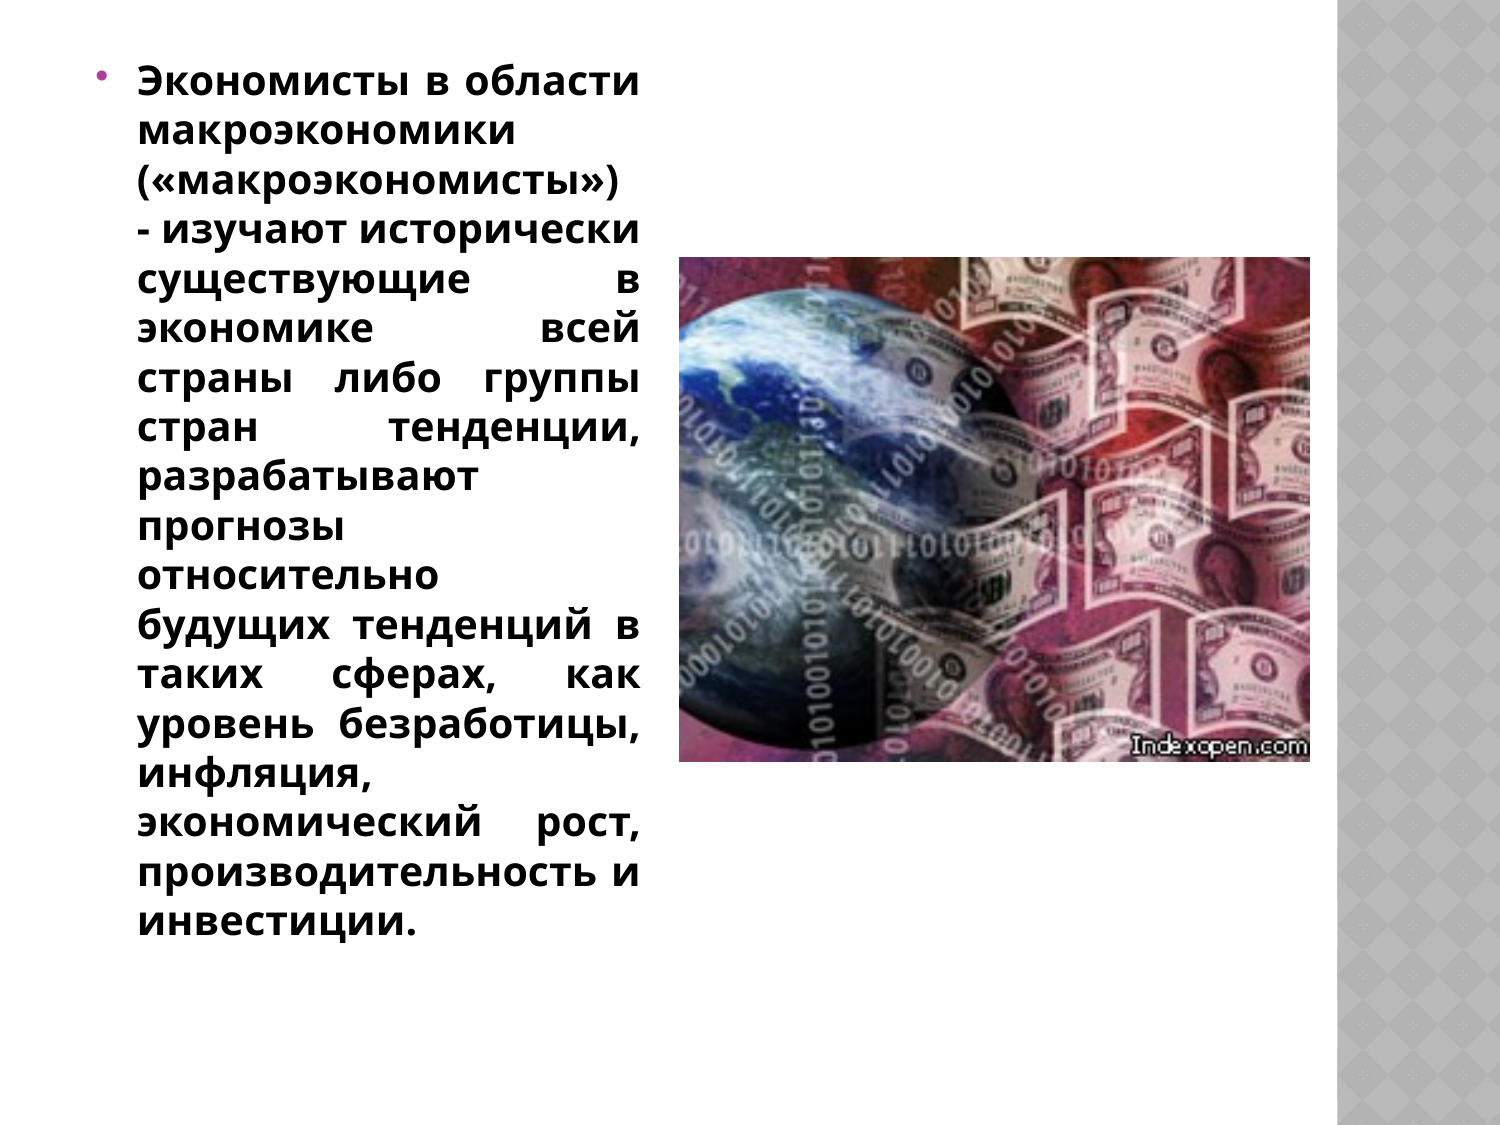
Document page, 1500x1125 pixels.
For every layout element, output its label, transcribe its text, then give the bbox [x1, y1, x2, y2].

list Экономисты в области макроэкономики («макроэкономисты») - изучают исторически существующие в экономике всей страны либо группы стран тенденции, разрабатывают прогнозы относительно будущих тенденций в таких сферах, как уровень безработицы, инфляция, экономический рост, производительность и инвестиции. [82, 46, 657, 1055]
picture [679, 257, 1310, 763]
